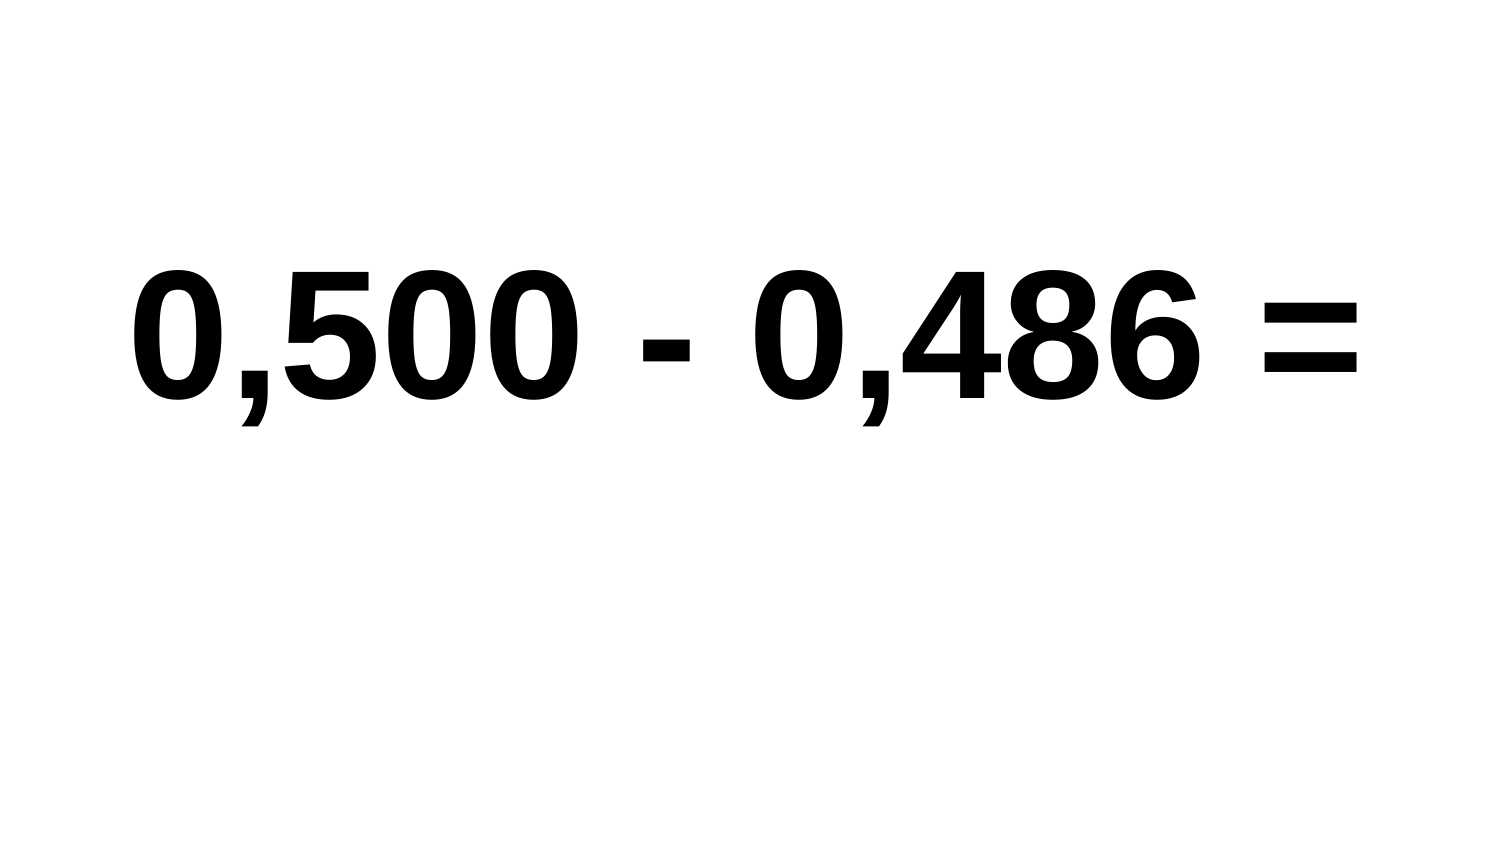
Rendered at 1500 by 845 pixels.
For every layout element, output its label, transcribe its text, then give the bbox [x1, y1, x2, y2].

text_box 0,500 - 0,486 = [112, 259, 1388, 450]
